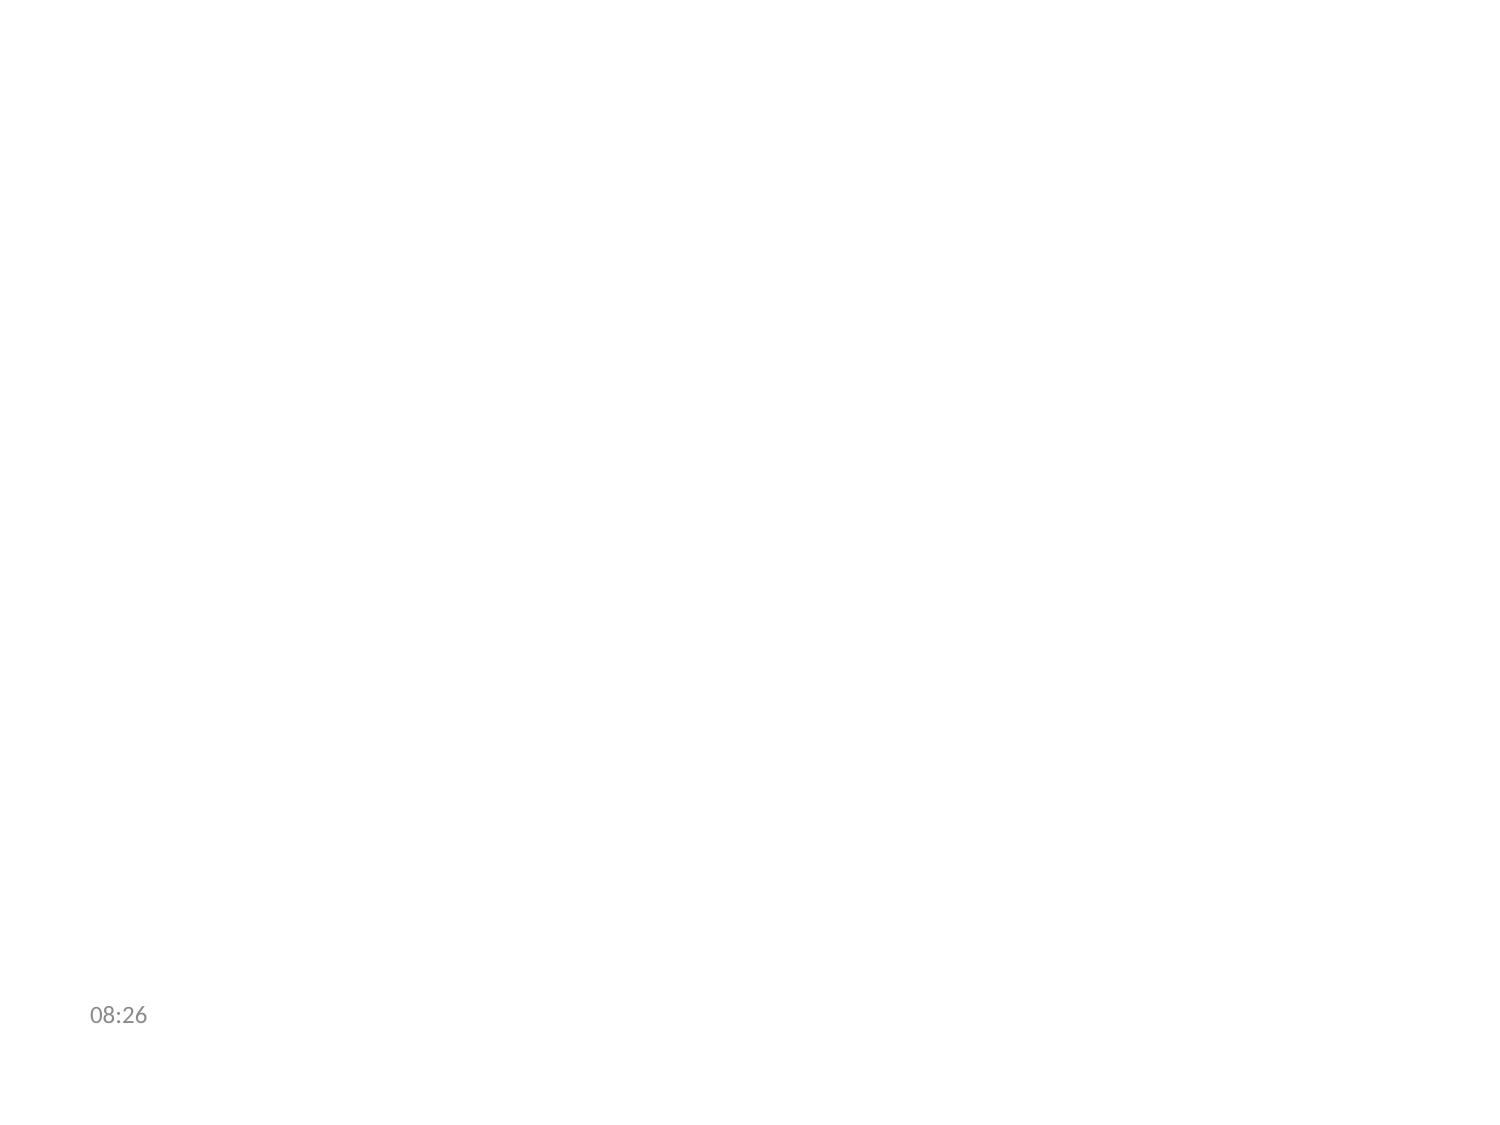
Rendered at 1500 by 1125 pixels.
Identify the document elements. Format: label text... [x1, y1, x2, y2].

text_box 15:35 [75, 983, 425, 1044]
